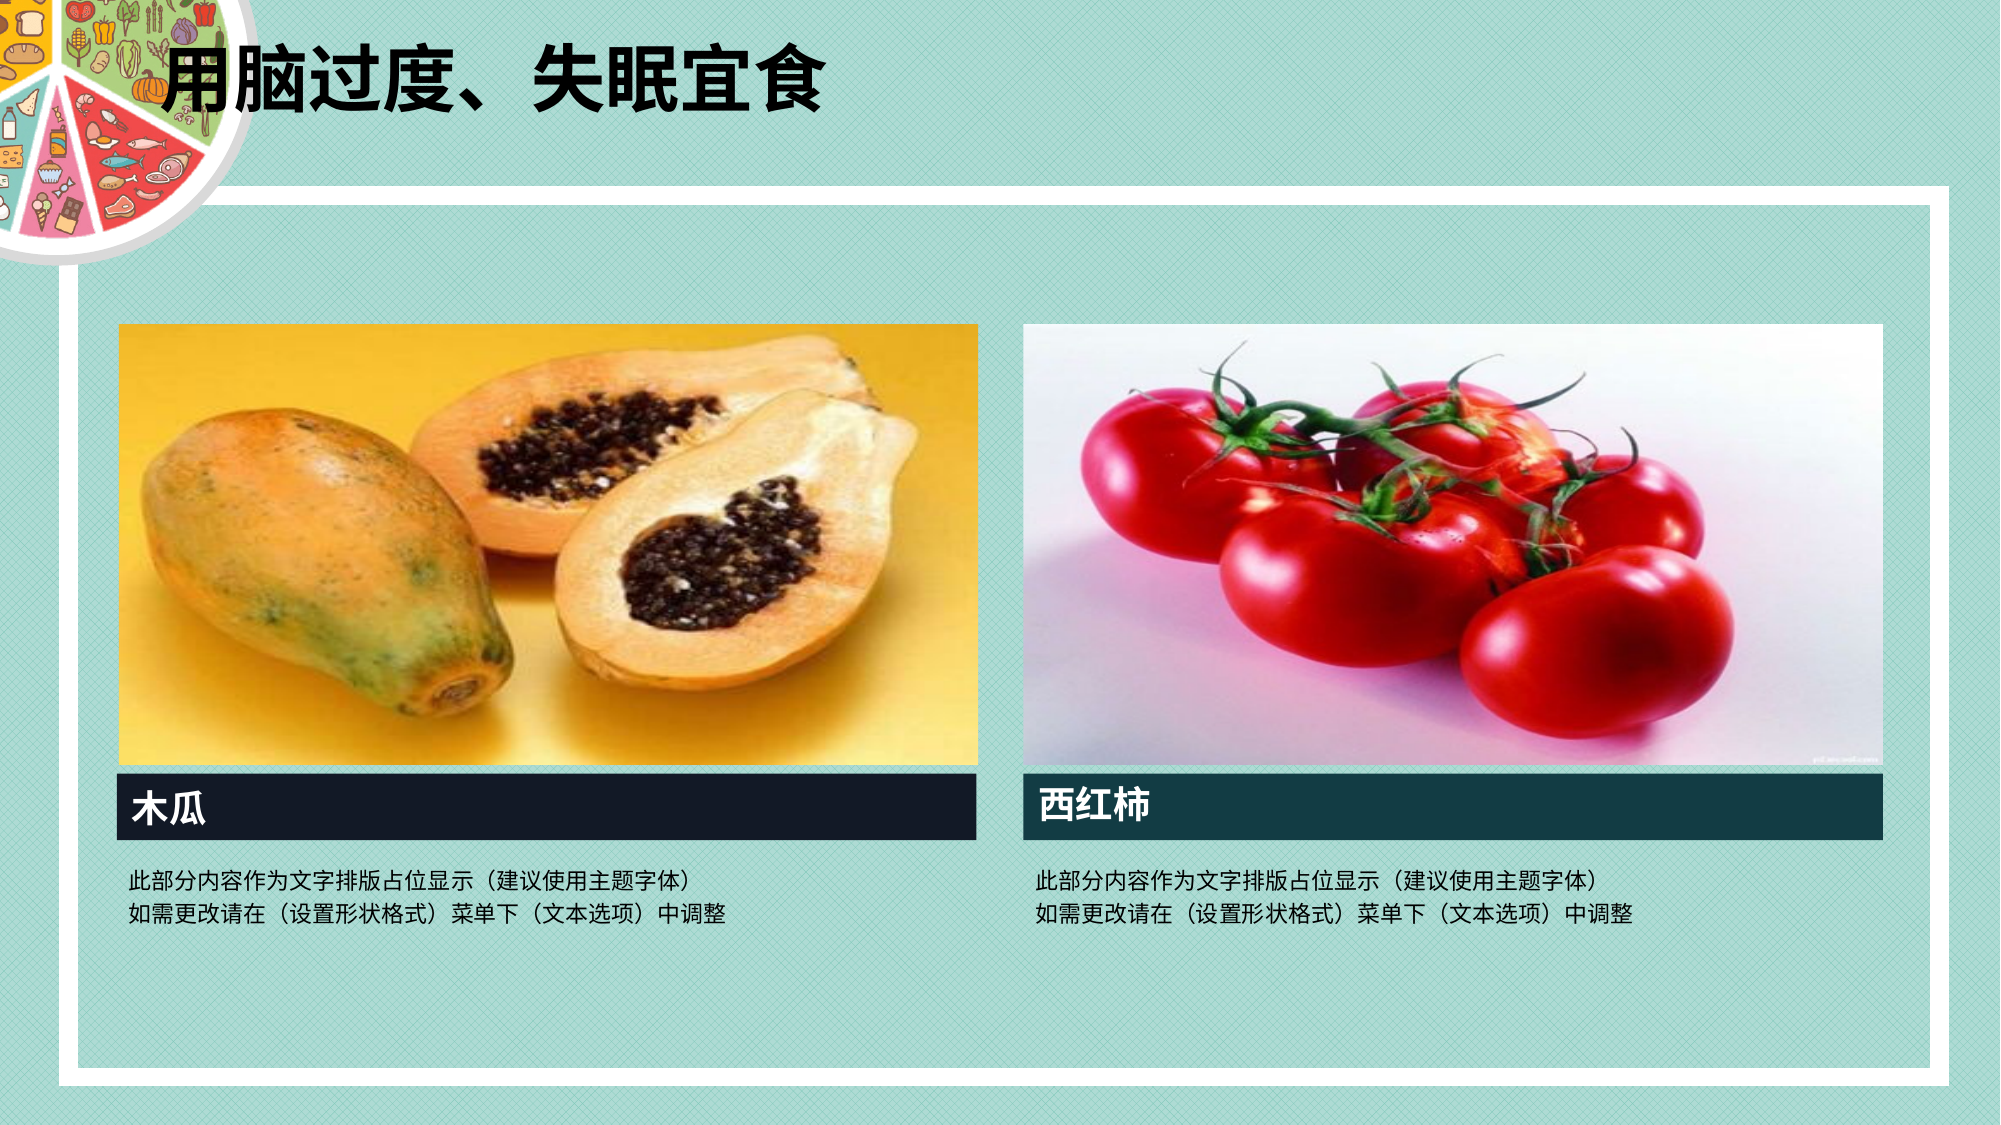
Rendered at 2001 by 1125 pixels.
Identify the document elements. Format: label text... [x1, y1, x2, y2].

title 用脑过度、失眠宜食 [145, 35, 1871, 131]
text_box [116, 324, 1883, 984]
picture [0, 0, 238, 246]
